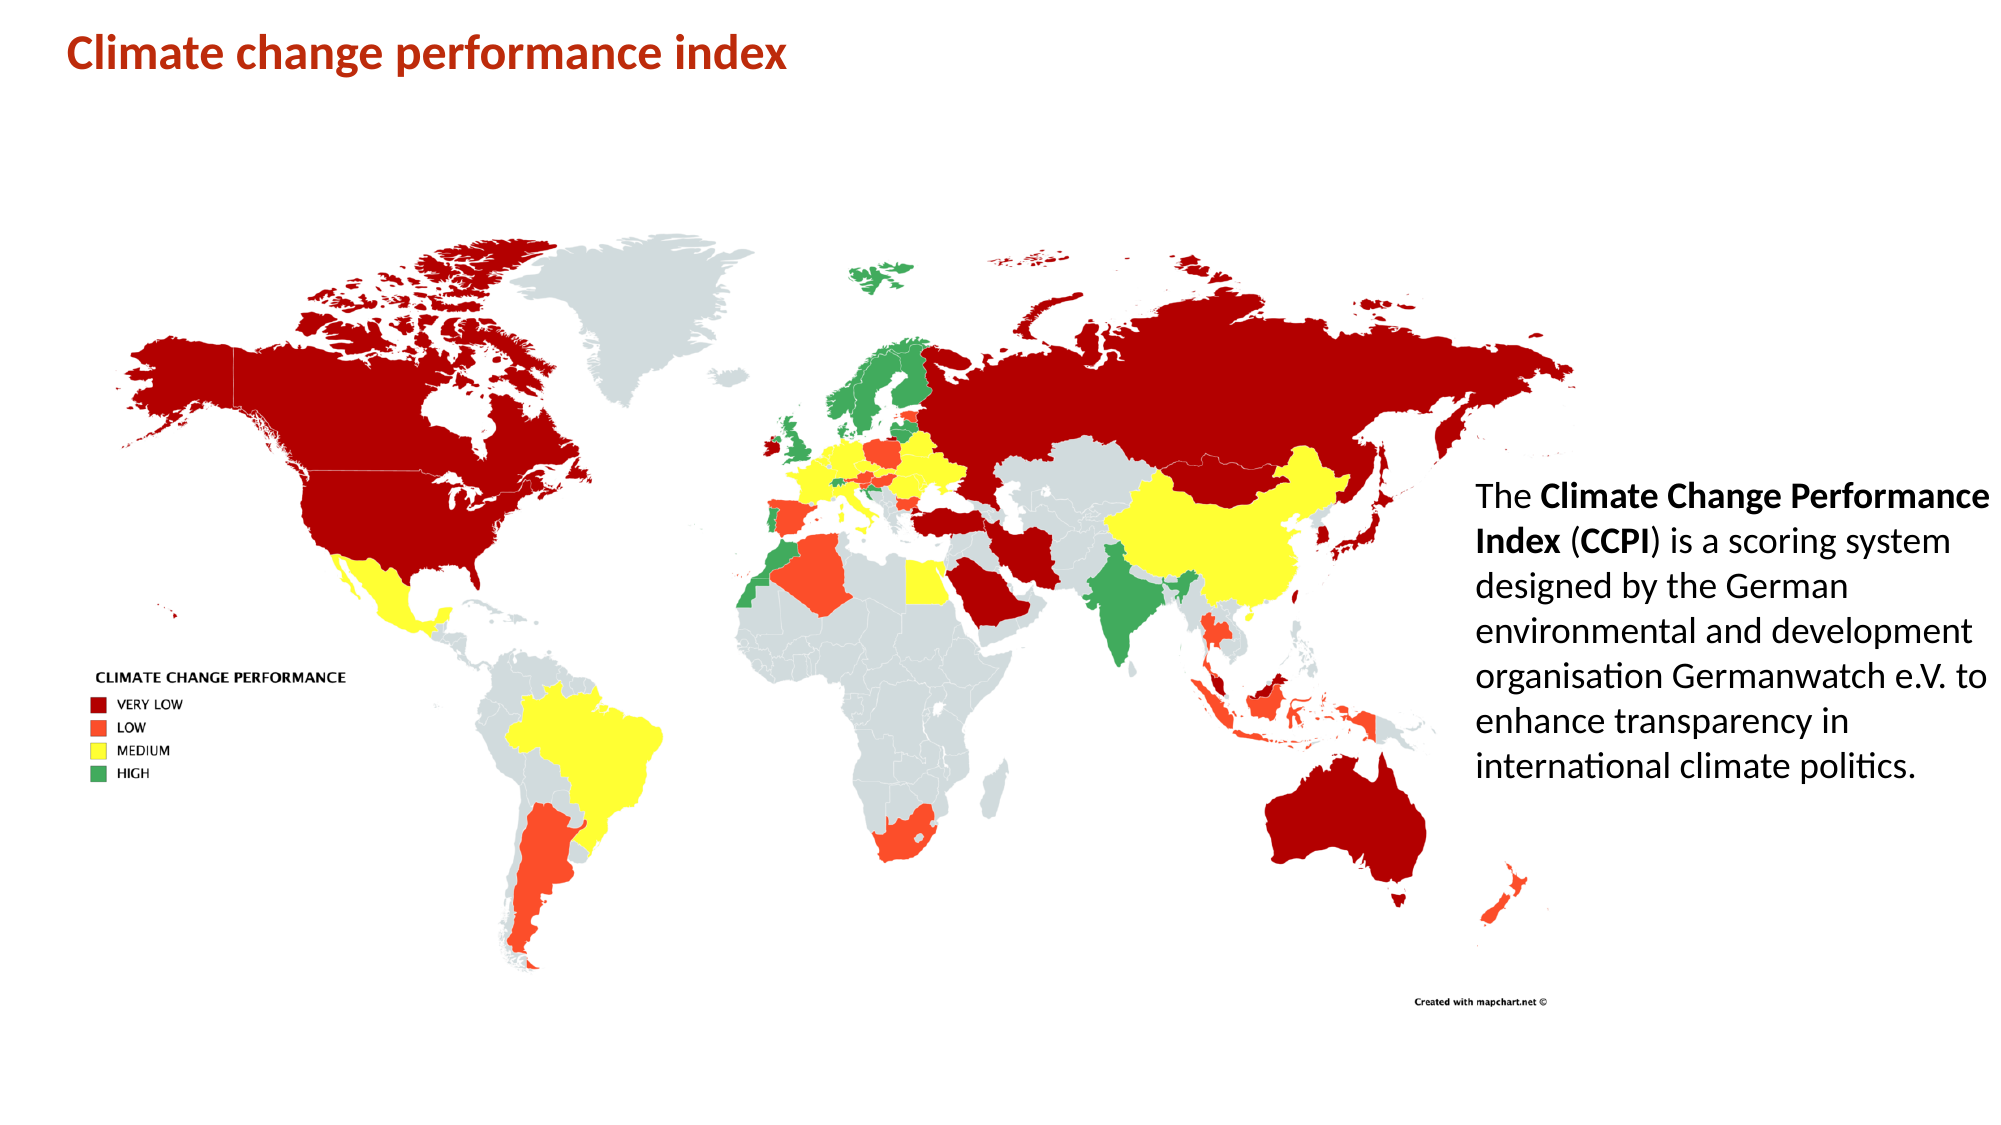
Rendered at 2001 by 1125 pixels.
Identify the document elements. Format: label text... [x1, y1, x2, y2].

text_box The Climate Change Performance Index (CCPI) is a scoring system designed by the German environmental and development organisation Germanwatch e.V. to enhance transparency in international climate politics. [1628, 463, 2000, 794]
picture [66, 184, 1624, 1024]
list Climate change performance index [52, 26, 1895, 680]
